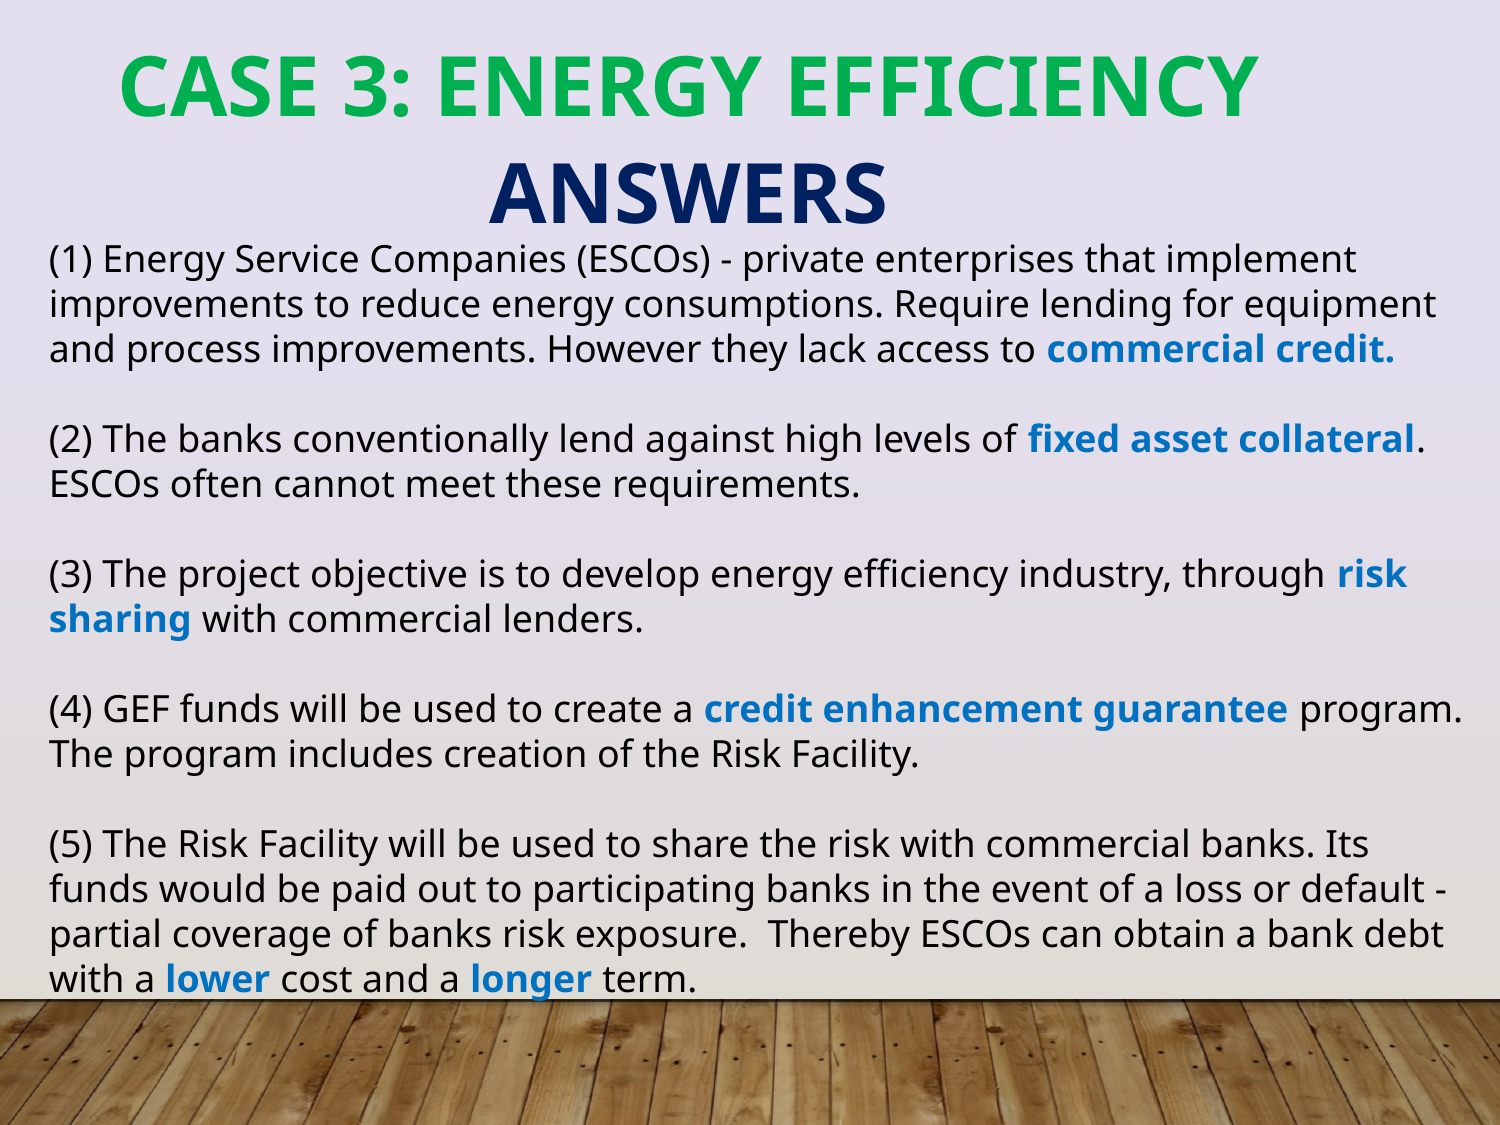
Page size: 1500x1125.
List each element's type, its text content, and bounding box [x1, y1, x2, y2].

title Case 3: Energy Efficiency ANSWERS [0, 18, 1378, 169]
picture [0, 999, 1500, 1125]
text_box (1) Energy Service Companies (ESCOs) - private enterprises that implement improvements to reduce energy consumptions. Require lending for equipment and process improvements. However they lack access to commercial credit. (2) The banks conventionally lend against high levels of fixed asset collateral. ESCOs often cannot meet these requirements. (3) The project objective is to develop energy efficiency industry, through risk sharing with commercial lenders. (4) GEF funds will be used to create a credit enhancement guarantee program. The program includes creation of the Risk Facility. (5) The Risk Facility will be used to share the risk with commercial banks. Its funds would be paid out to participating banks in the event of a loss or default - partial coverage of banks risk exposure. Thereby ESCOs can obtain a bank debt with a lower cost and a longer term. [34, 228, 1483, 1008]
